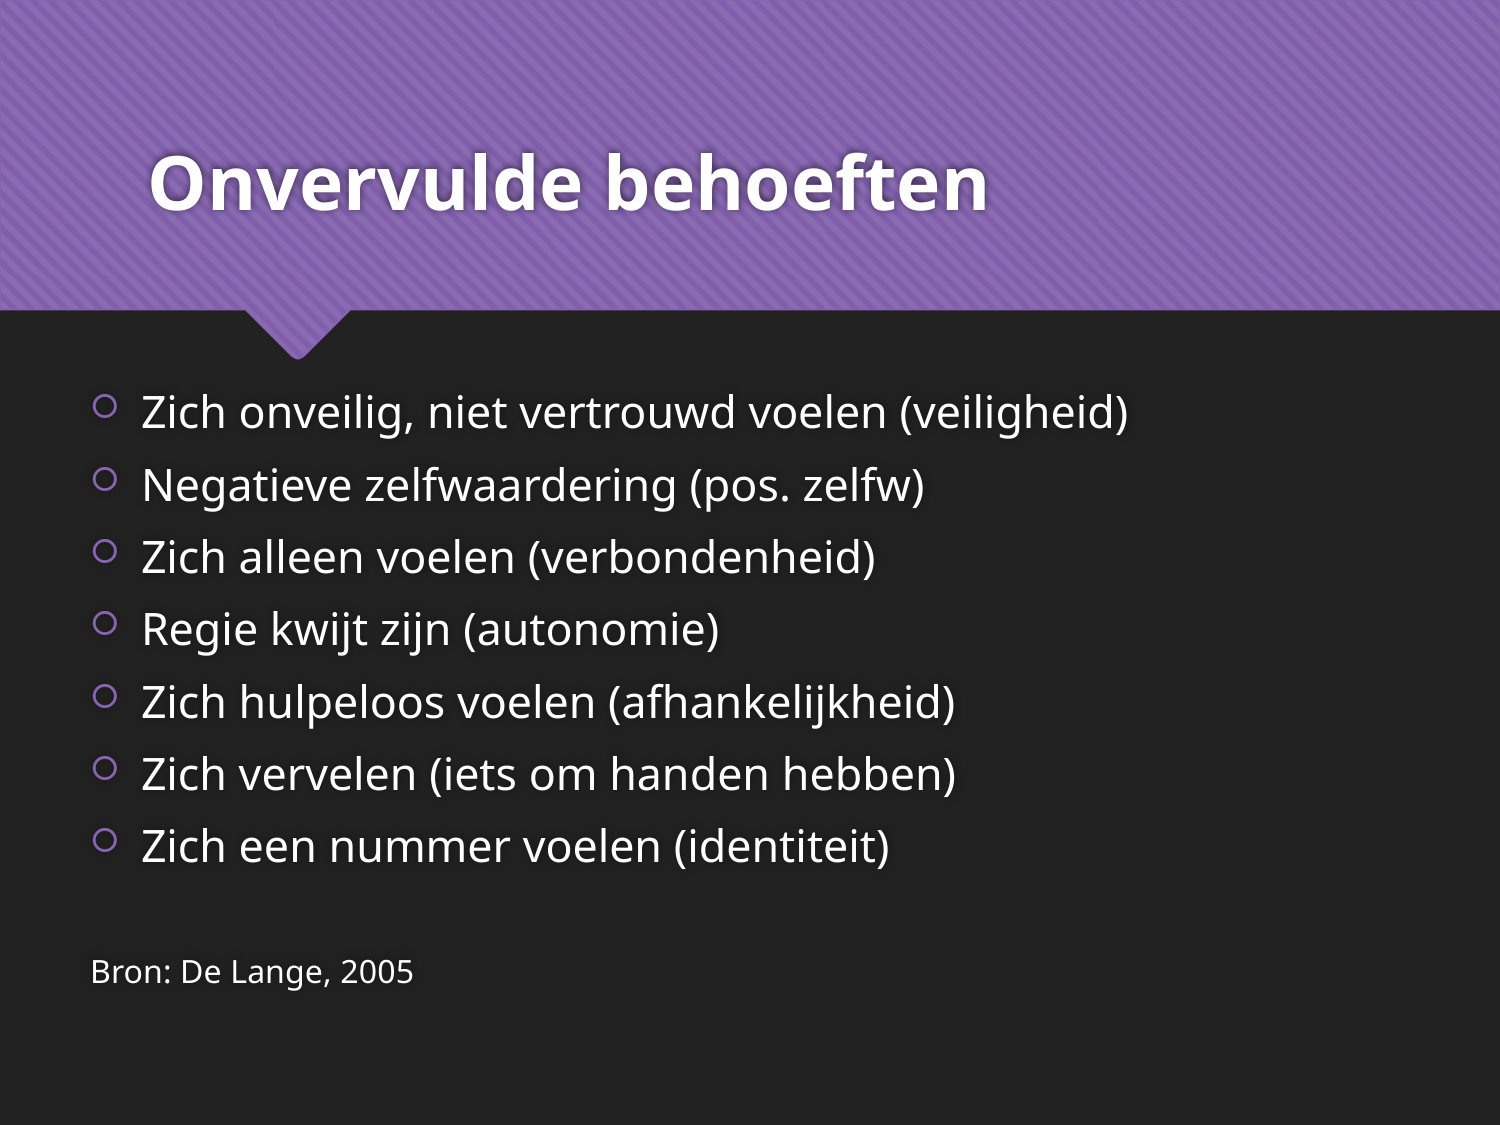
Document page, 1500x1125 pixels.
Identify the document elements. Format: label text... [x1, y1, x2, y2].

title Onvervulde behoeften [132, 73, 1368, 225]
list Zich onveilig, niet vertrouwd voelen (veiligheid) Negatieve zelfwaardering (pos. zelfw) Zich alleen voelen (verbondenheid) Regie kwijt zijn (autonomie) Zich hulpeloos voelen (afhankelijkheid) Zich vervelen (iets om handen hebben) Zich een nummer voelen (identiteit) Bron: De Lange, 2005 [75, 231, 1425, 1005]
